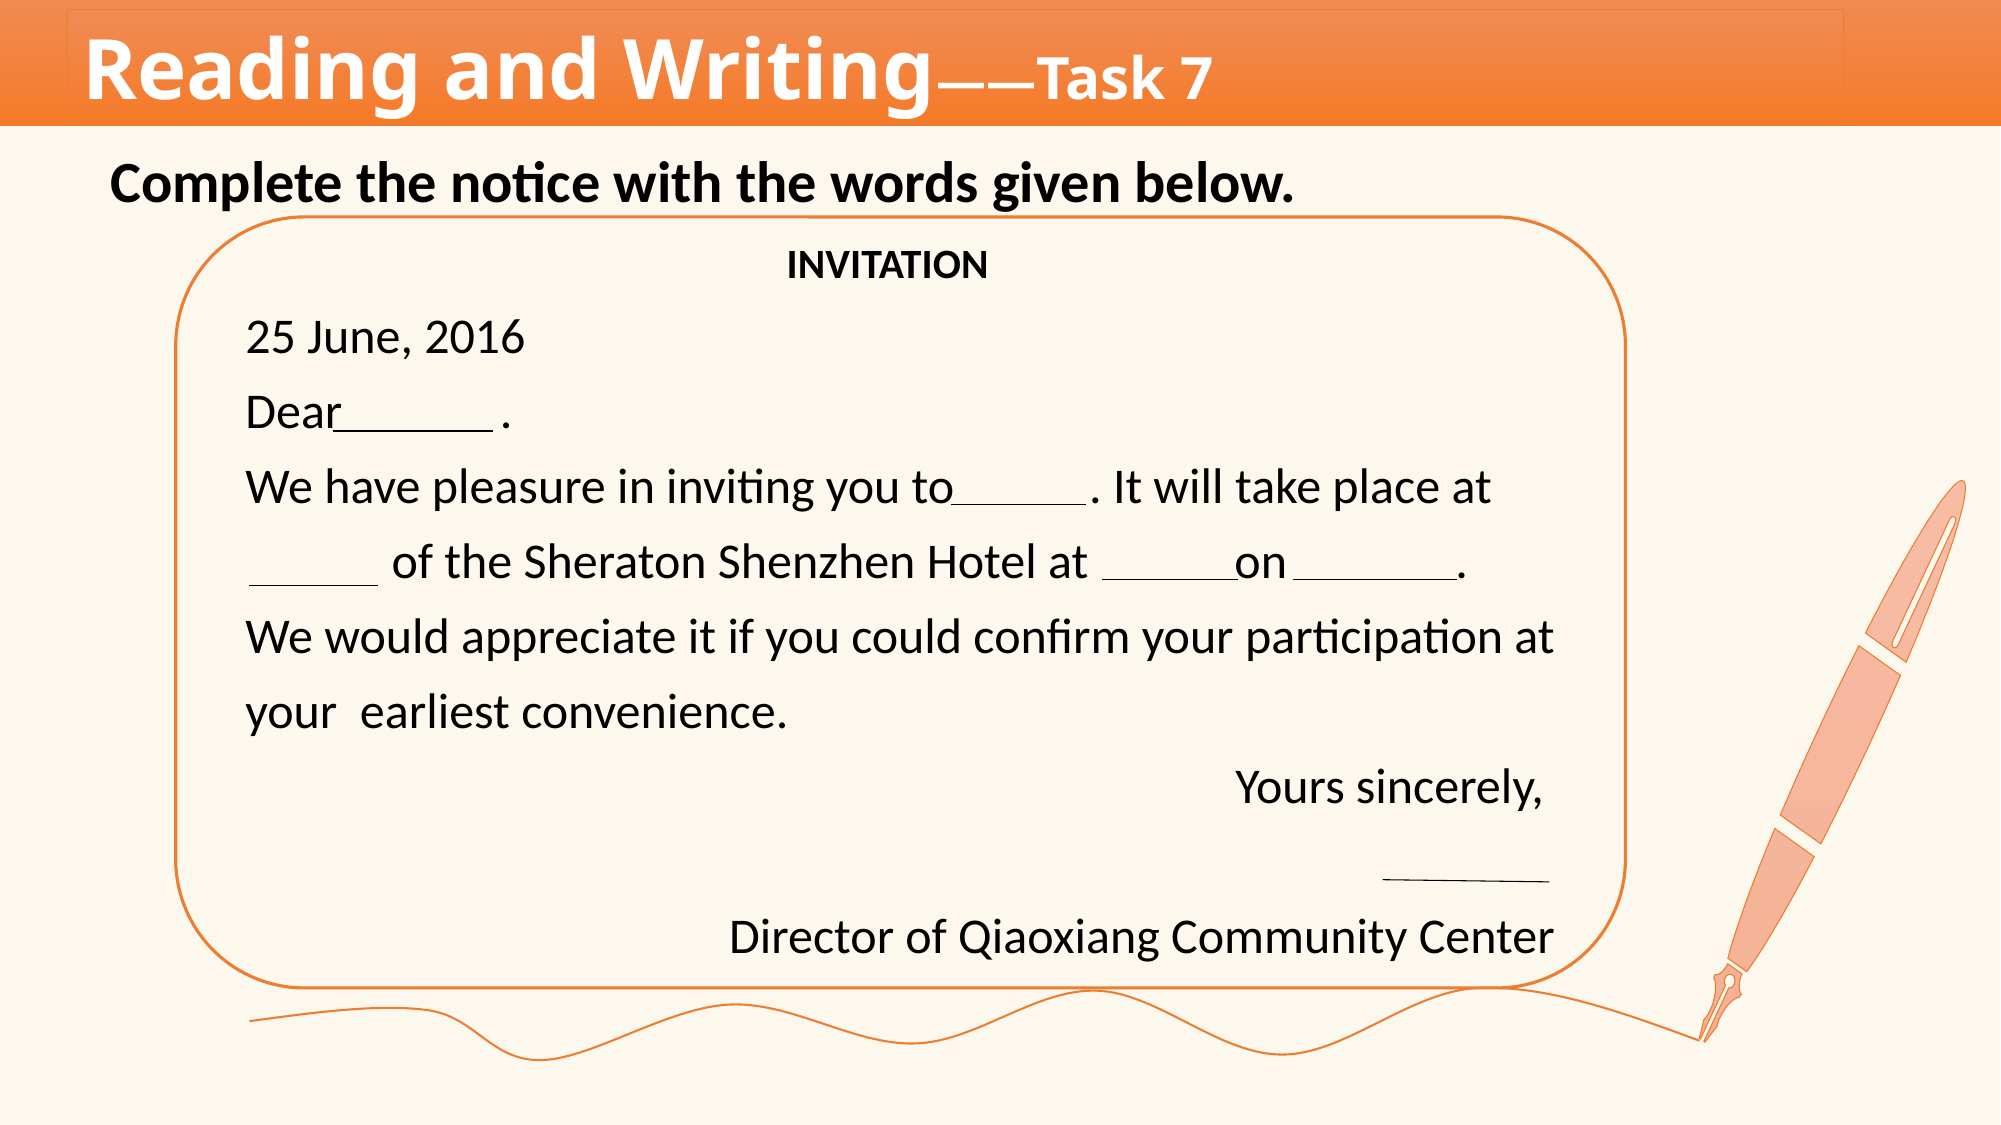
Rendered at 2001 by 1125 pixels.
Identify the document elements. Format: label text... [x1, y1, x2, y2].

text_box [1864, 480, 1966, 664]
text_box [1779, 644, 1902, 845]
text_box [174, 215, 1627, 989]
list Complete the notice with the words given below. INVITATION 25 June, 2016 Dear . We have pleasure in inviting you to . It will take place at of the Sheraton Shenzhen Hotel at on . We would appreciate it if you could confirm your participation at your earliest convenience. Yours sincerely, Director of Qiaoxiang Community Center [95, 152, 1905, 1020]
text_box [0, 0, 2000, 132]
text_box [1727, 827, 1815, 973]
text_box [1698, 962, 1743, 1043]
text_box [249, 988, 1700, 1062]
